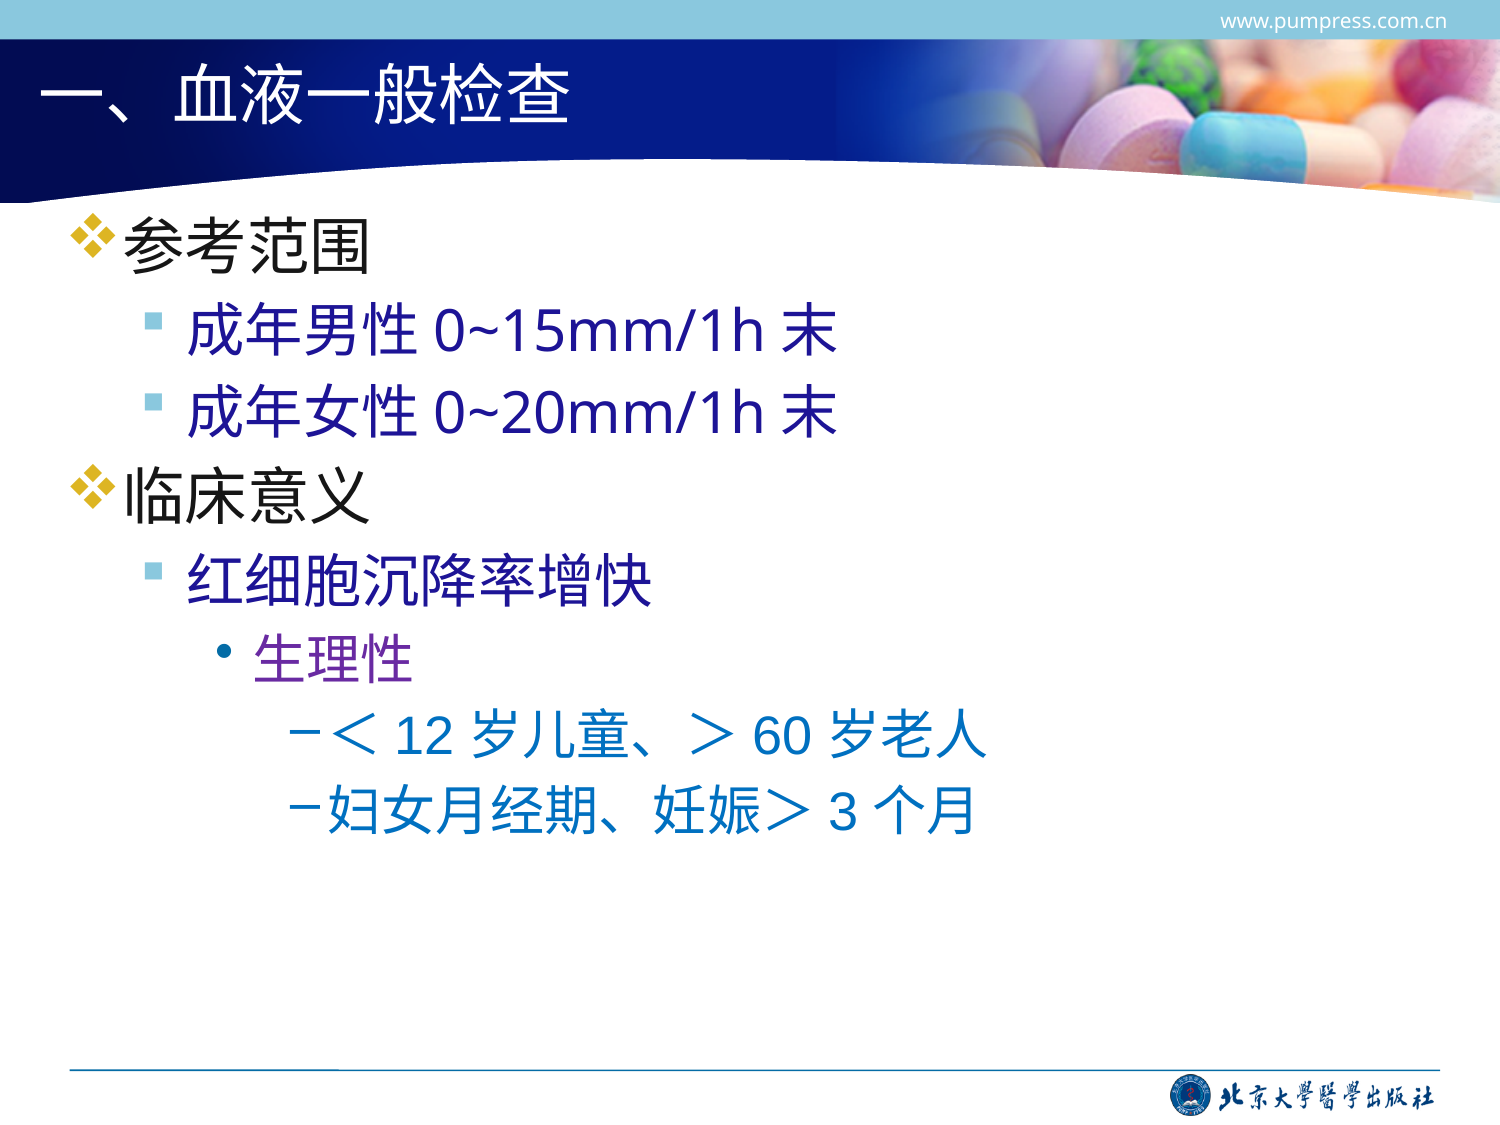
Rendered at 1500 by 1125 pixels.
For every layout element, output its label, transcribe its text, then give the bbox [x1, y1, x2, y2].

picture [1170, 1074, 1436, 1118]
title 一、血液一般检查 [23, 46, 1349, 140]
picture [0, 40, 1500, 203]
slide_number www.pumpress.com.cn [1024, 0, 1463, 38]
list 参考范围 成年男性0~15mm/1h末 成年女性0~20mm/1h末 临床意义 红细胞沉降率增快 生理性 ＜12岁儿童、＞60岁老人 妇女月经期、妊娠＞3个月 [49, 198, 1463, 1026]
